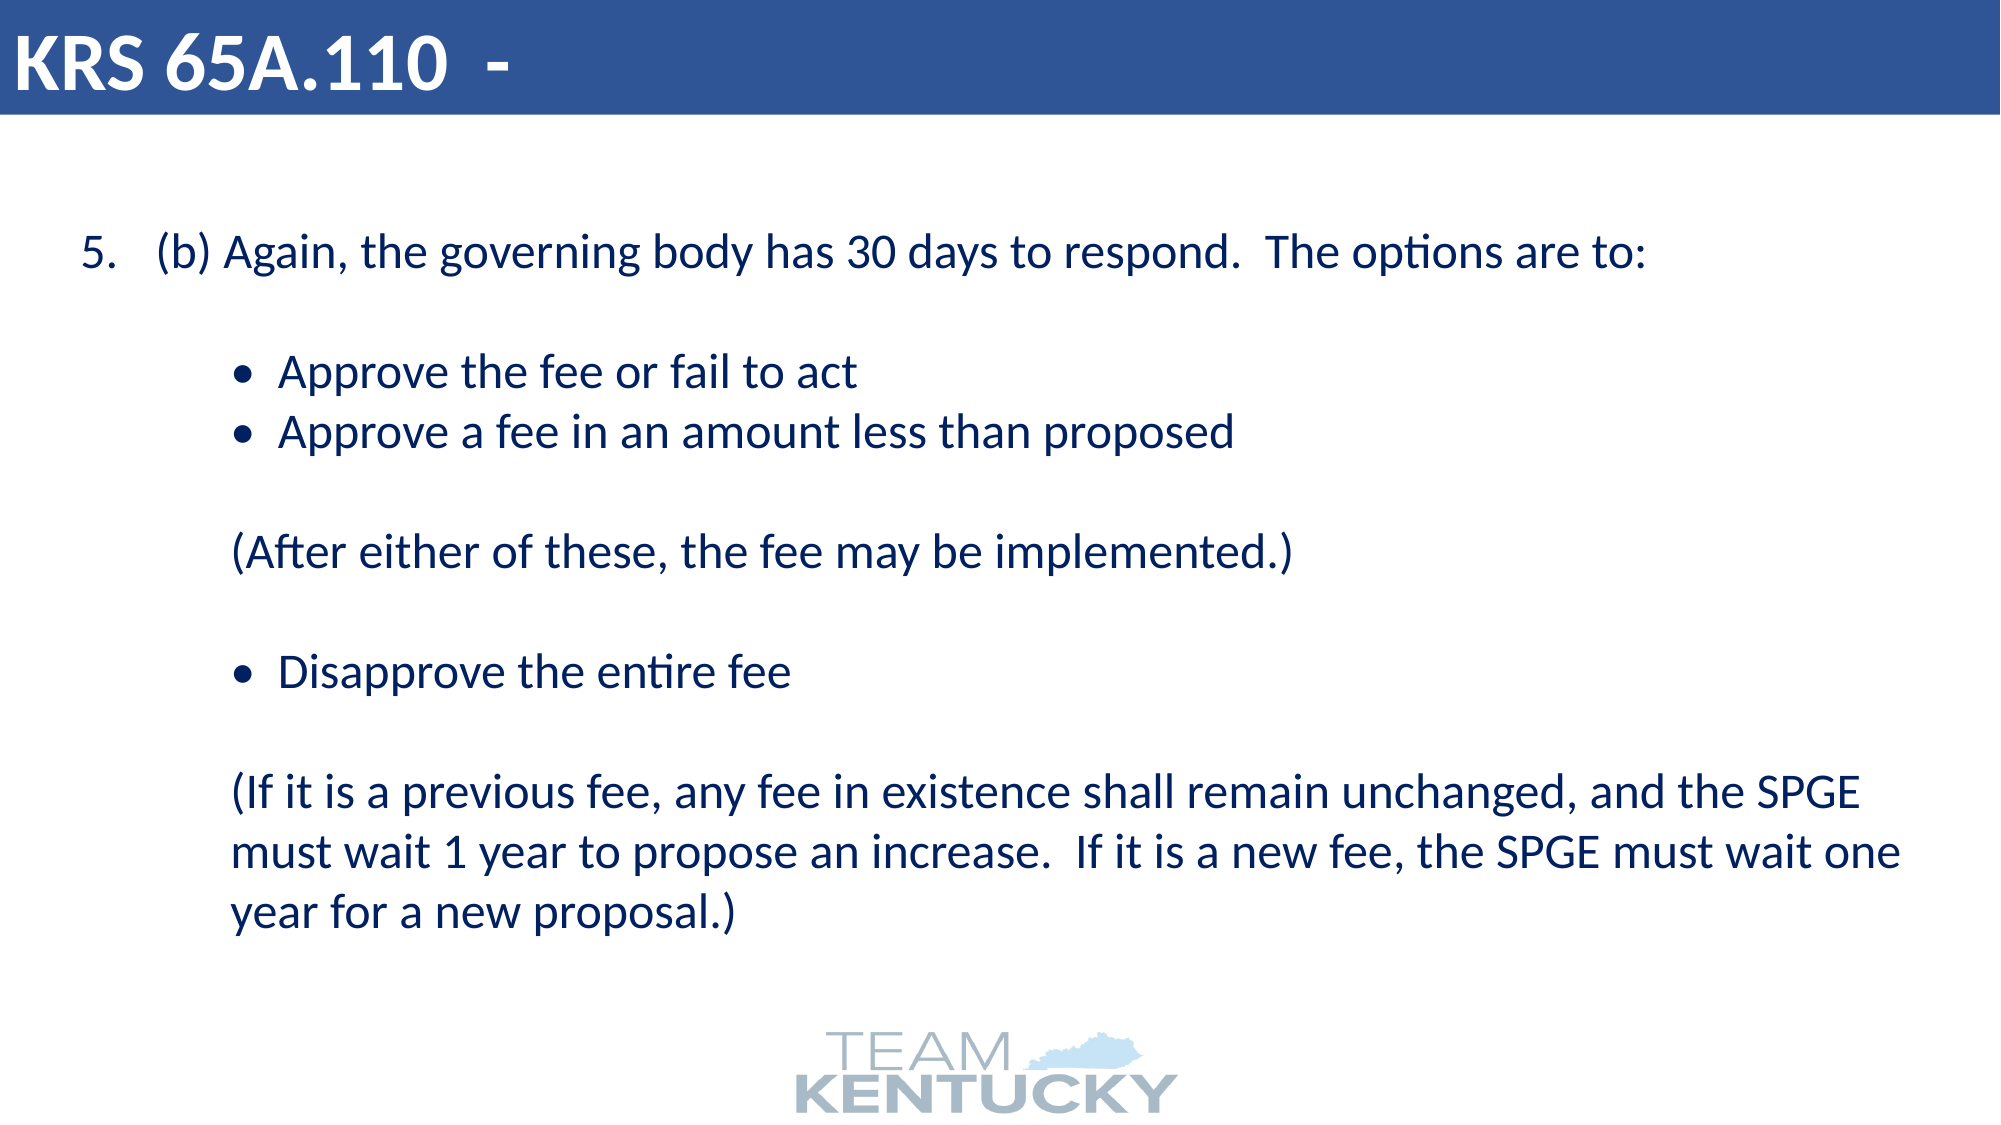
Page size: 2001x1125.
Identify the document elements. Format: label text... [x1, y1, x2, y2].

picture [790, 1030, 1183, 1115]
text_box KRS 65A.110 - [0, 0, 2000, 115]
text_box (b) Again, the governing body has 30 days to respond. The options are to: • Approve the fee or fail to act • Approve a fee in an amount less than proposed (After either of these, the fee may be implemented.) • Disapprove the entire fee (If it is a previous fee, any fee in existence shall remain unchanged, and the SPGE must wait 1 year to propose an increase. If it is a new fee, the SPGE must wait one year for a new proposal.) [65, 210, 1935, 1006]
